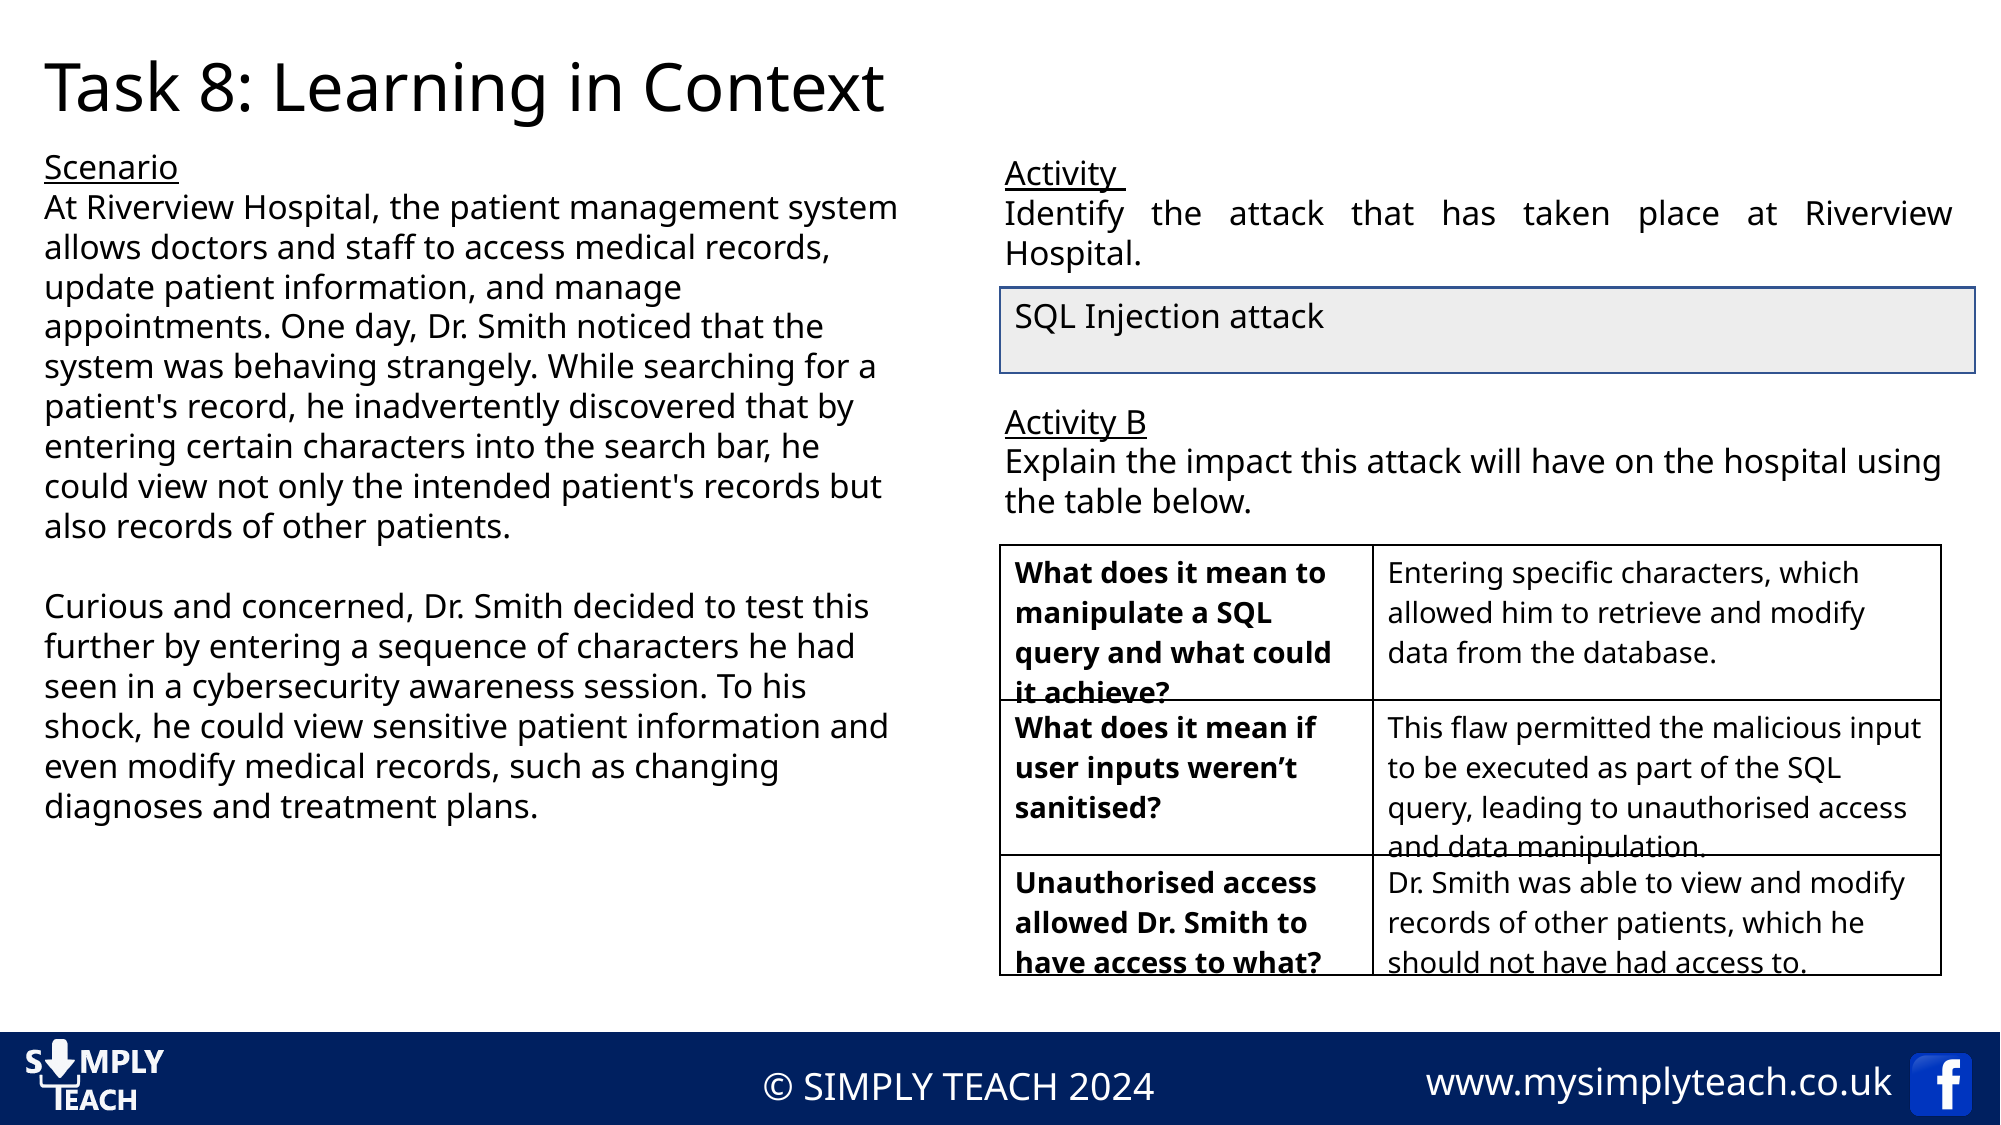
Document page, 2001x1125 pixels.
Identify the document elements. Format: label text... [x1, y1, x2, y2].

table_cell What does it mean if user inputs weren’t sanitised? [1001, 701, 1372, 854]
text_box www.mysimplyteach.co.uk [1411, 1050, 1907, 1111]
text_box Activity B Explain the impact this attack will have on the hospital using the table below. [989, 393, 1970, 528]
text_box Activity Identify the attack that has taken place at Riverview Hospital. [989, 144, 1970, 280]
text_box Task 8: Learning in Context [29, 37, 1619, 133]
picture [1907, 1050, 1976, 1119]
text_box [0, 1032, 2000, 1125]
text_box Scenario At Riverview Hospital, the patient management system allows doctors and staff to access medical records, update patient information, and manage appointments. One day, Dr. Smith noticed that the system was behaving strangely. While searching for a patient's record, he inadvertently discovered that by entering certain characters into the search bar, he could view not only the intended patient's records but also records of other patients. Curious and concerned, Dr. Smith decided to test this further by entering a sequence of characters he had seen in a cybersecurity awareness session. To his shock, he could view sensitive patient information and even modify medical records, such as changing diagnoses and treatment plans. [29, 138, 931, 833]
picture [15, 1033, 182, 1122]
table_header Entering specific characters, which allowed him to retrieve and modify data from the database. [1374, 546, 1940, 699]
table_cell This flaw permitted the malicious input to be executed as part of the SQL query, leading to unauthorised access and data manipulation. [1374, 701, 1940, 854]
table_cell Unauthorised access allowed Dr. Smith to have access to what? [1001, 856, 1372, 974]
text_box © SIMPLY TEACH 2024 [621, 1055, 1296, 1115]
table_cell Dr. Smith was able to view and modify records of other patients, which he should not have had access to. [1374, 856, 1940, 974]
table_header What does it mean to manipulate a SQL query and what could it achieve? [1001, 546, 1372, 699]
text_box SQL Injection attack [999, 286, 1976, 374]
